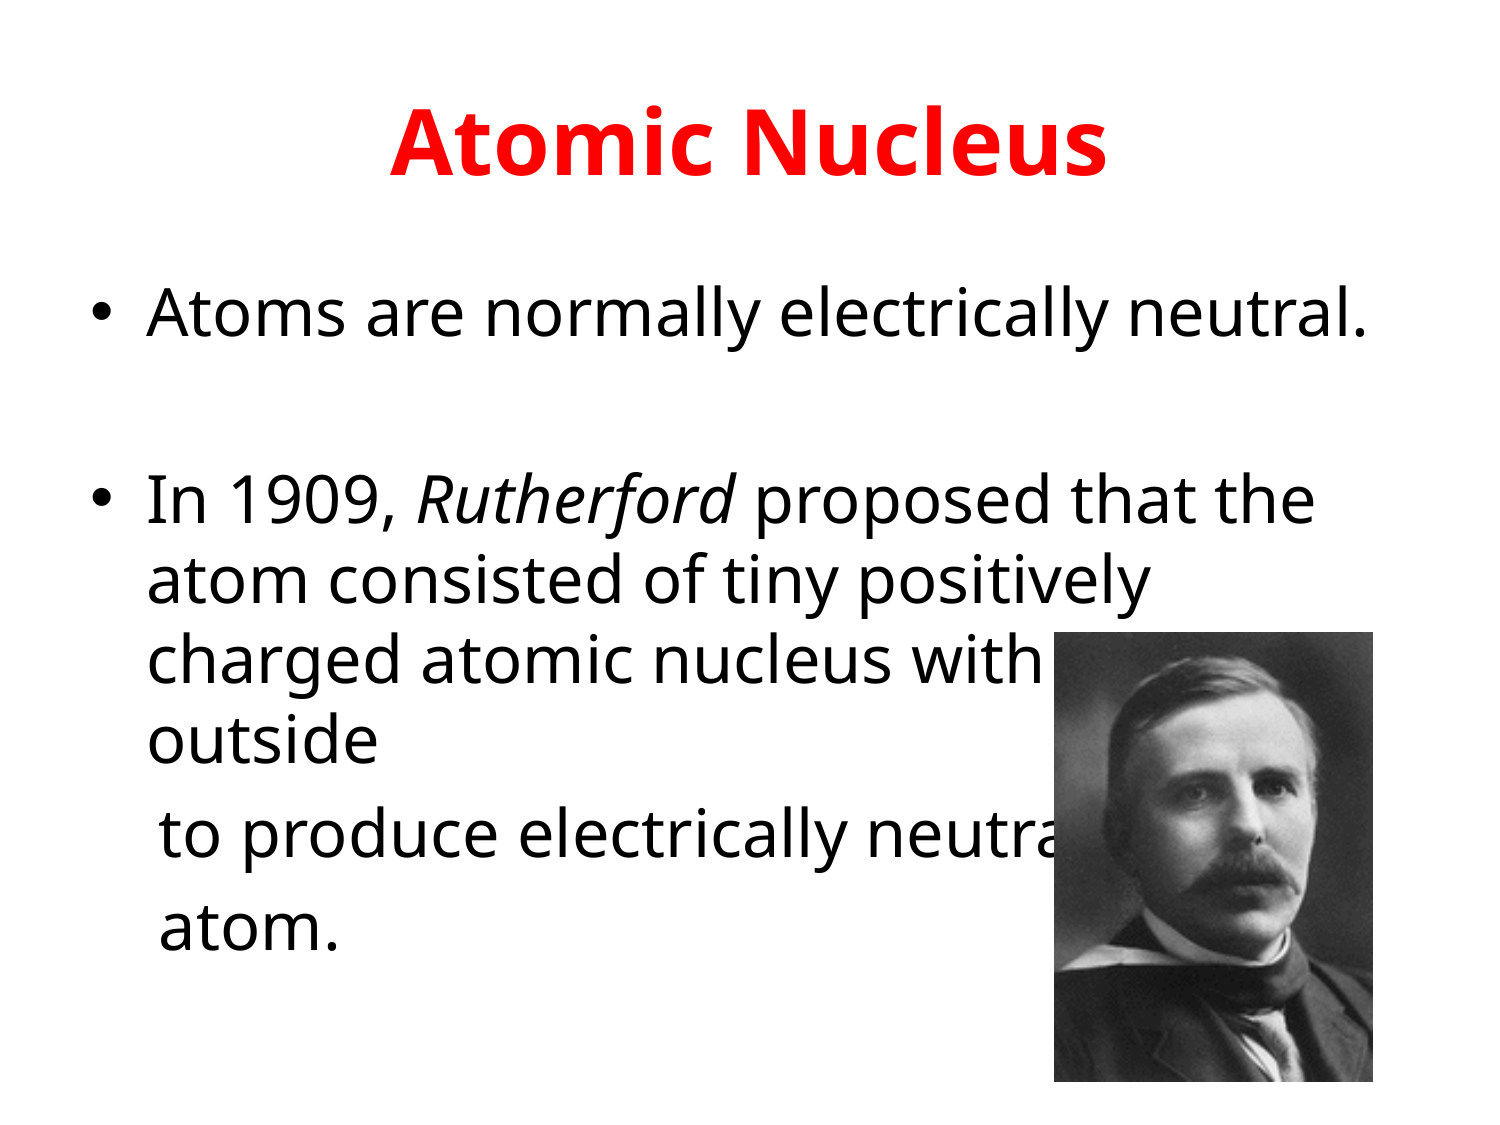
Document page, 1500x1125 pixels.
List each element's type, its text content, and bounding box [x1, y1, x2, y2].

title Atomic Nucleus [75, 45, 1425, 233]
picture [1054, 632, 1373, 1082]
list Atoms are normally electrically neutral. In 1909, Rutherford proposed that the atom consisted of tiny positively charged atomic nucleus with electrons outside to produce electrically neutral atom. [75, 262, 1425, 1090]
